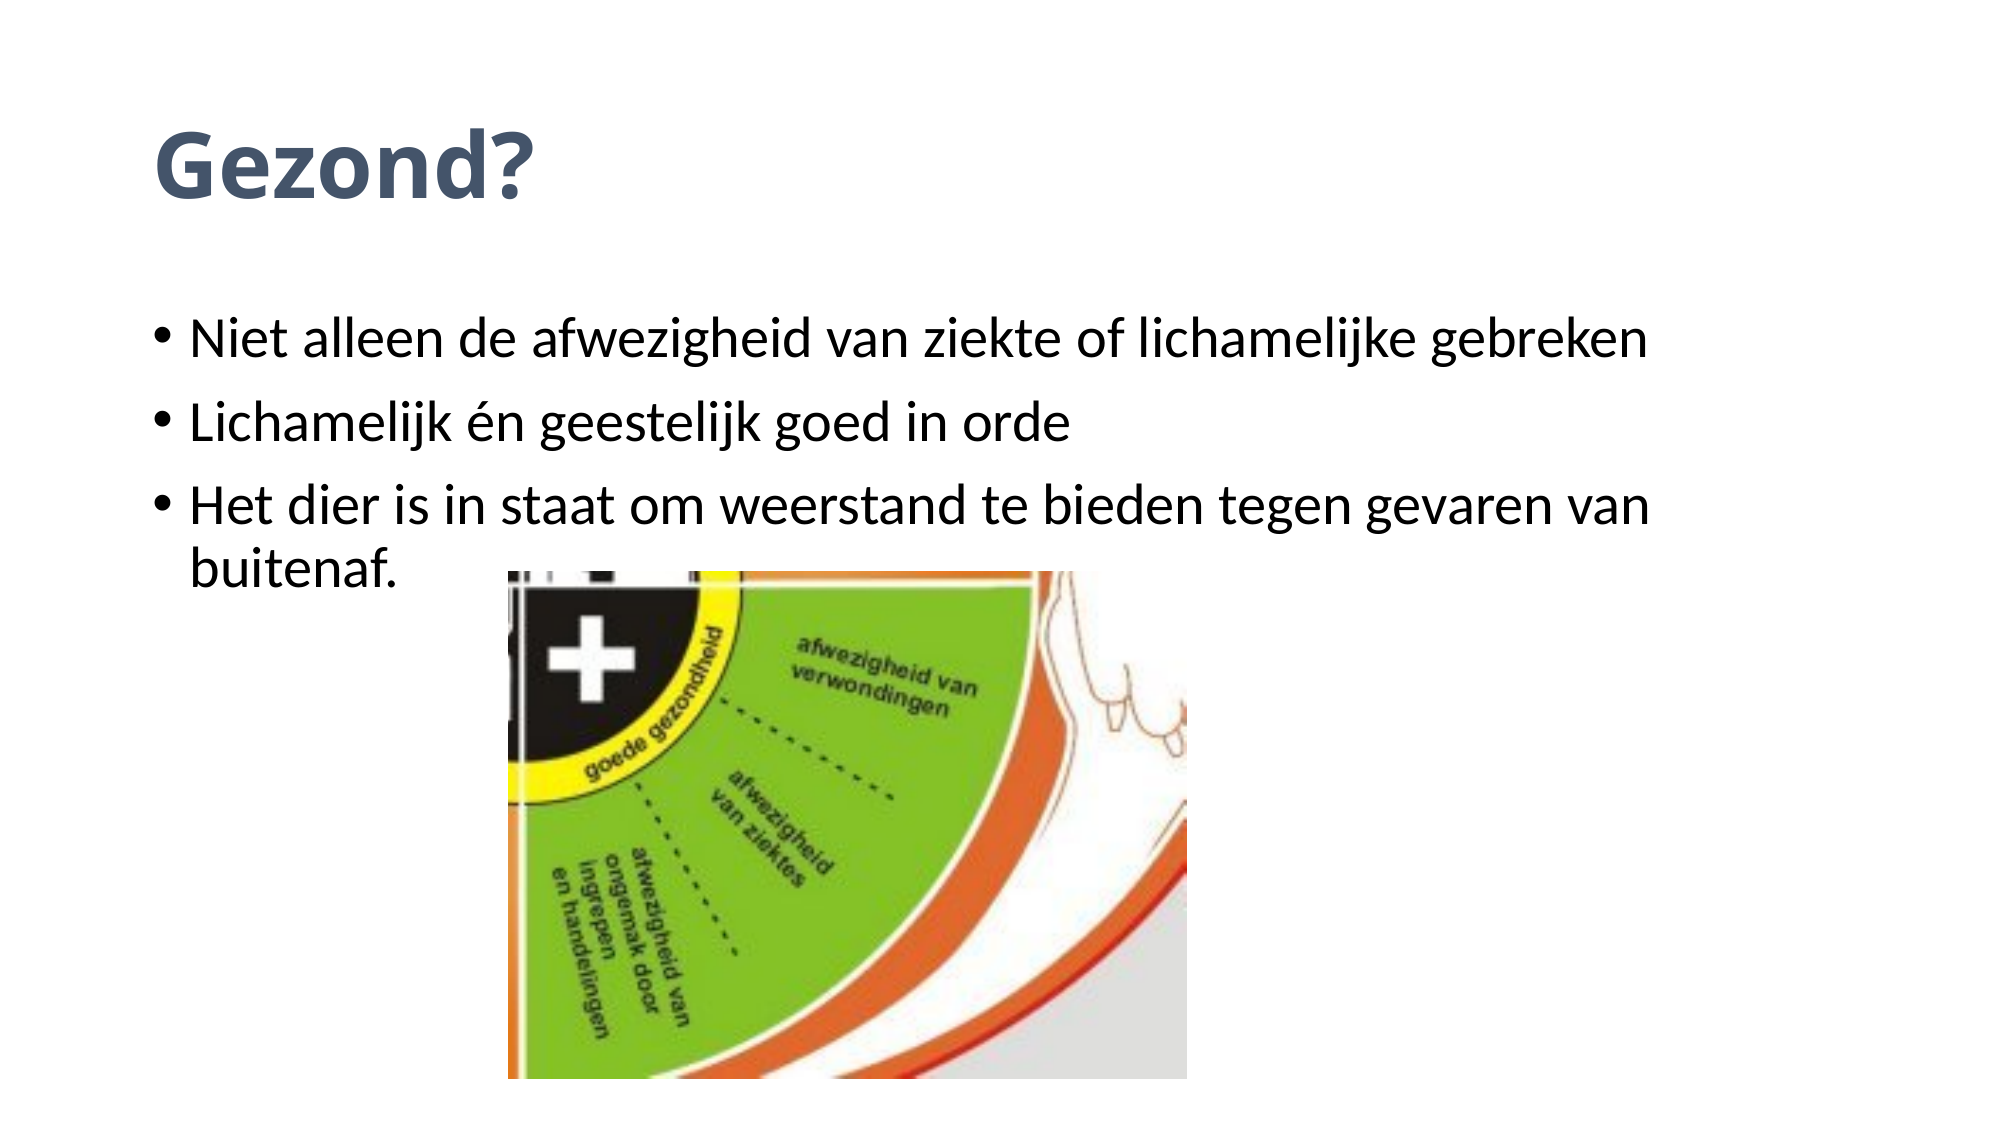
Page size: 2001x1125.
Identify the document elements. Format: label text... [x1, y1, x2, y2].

picture [508, 570, 1187, 1079]
list Niet alleen de afwezigheid van ziekte of lichamelijke gebreken Lichamelijk én geestelijk goed in orde Het dier is in staat om weerstand te bieden tegen gevaren van buitenaf. [137, 299, 1863, 1014]
title Gezond? [137, 59, 1863, 278]
